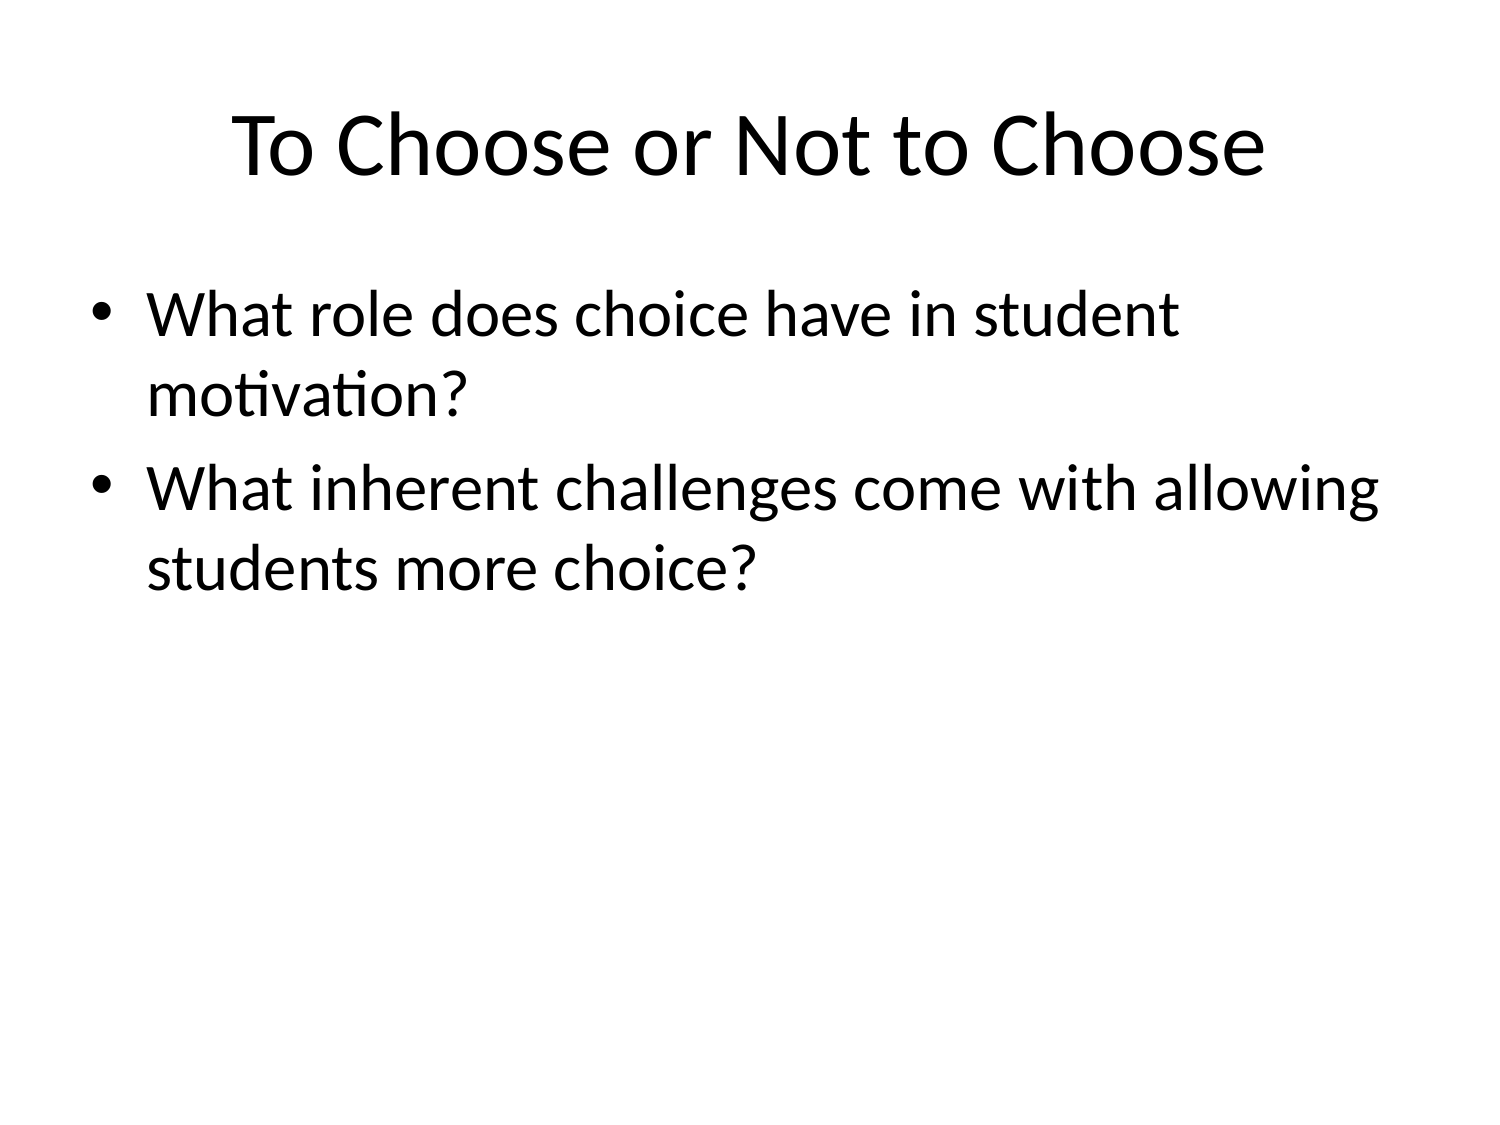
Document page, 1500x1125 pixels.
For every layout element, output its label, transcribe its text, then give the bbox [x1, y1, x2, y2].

list What role does choice have in student motivation? What inherent challenges come with allowing students more choice? [75, 262, 1425, 1005]
title To Choose or Not to Choose [75, 45, 1425, 233]
